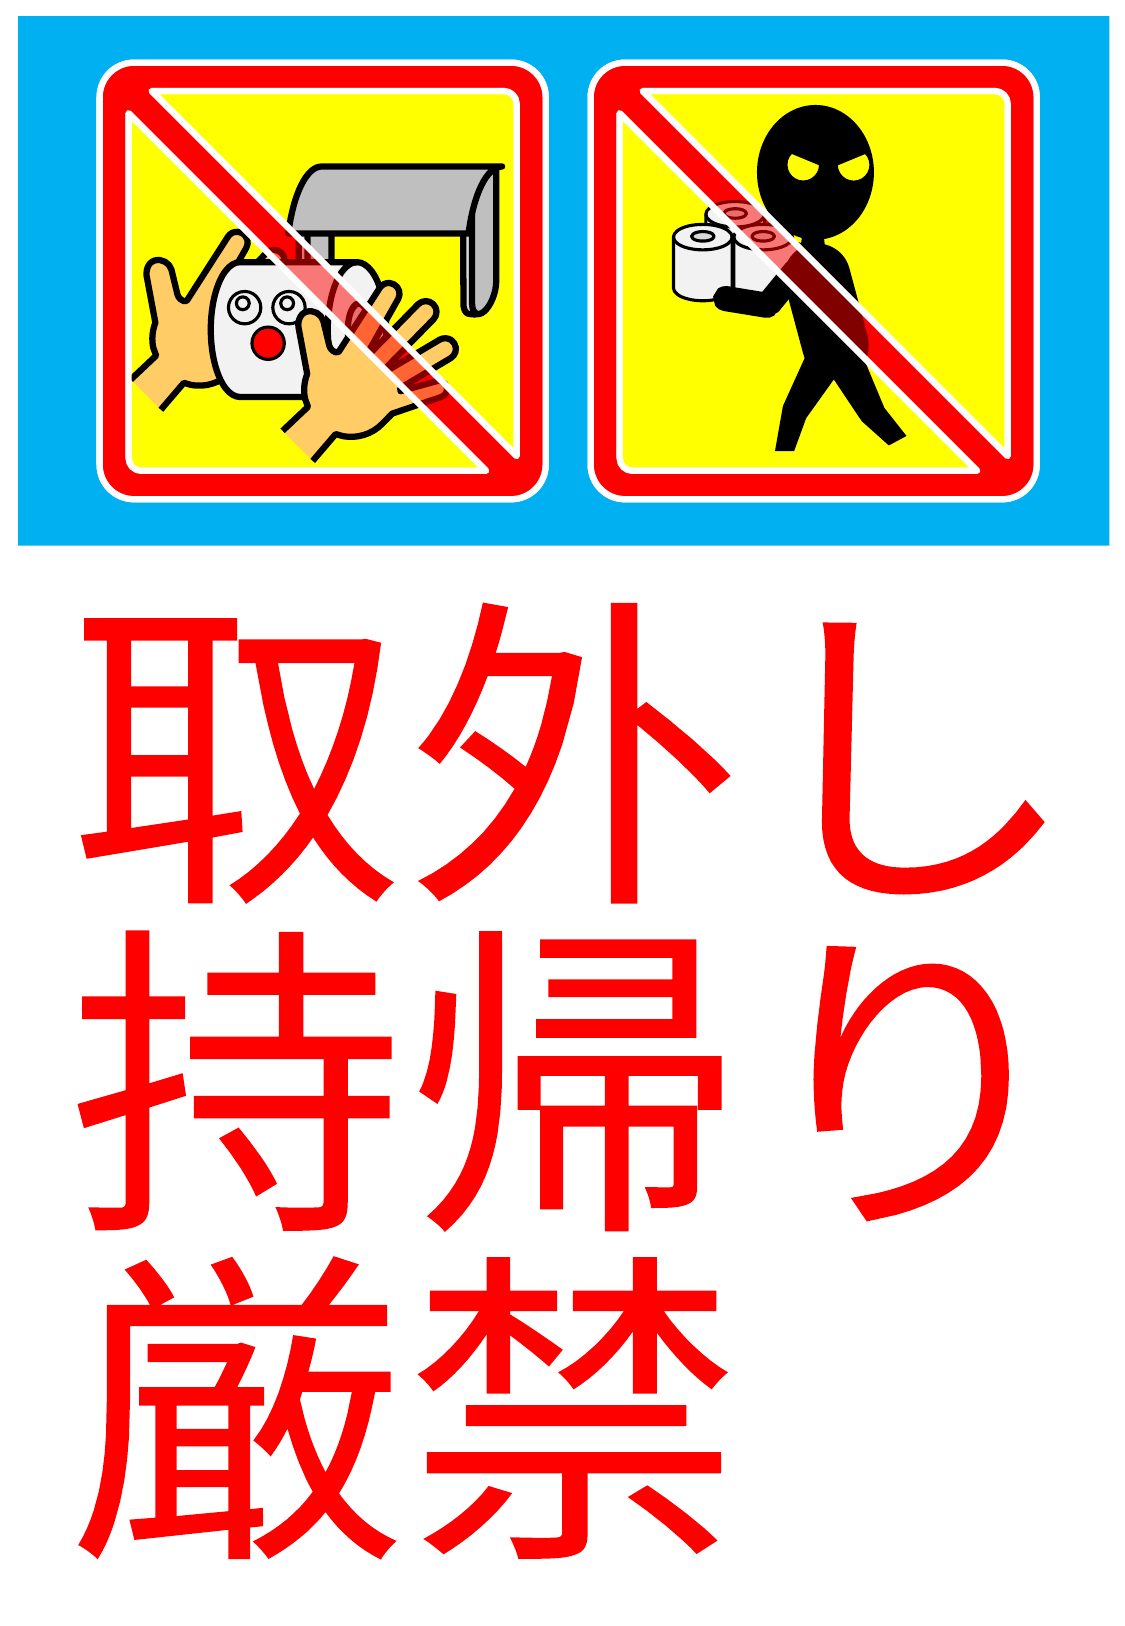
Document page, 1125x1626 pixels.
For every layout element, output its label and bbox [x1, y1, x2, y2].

text_box [99, 62, 546, 500]
text_box [590, 62, 1037, 500]
text_box [16, 14, 1112, 548]
